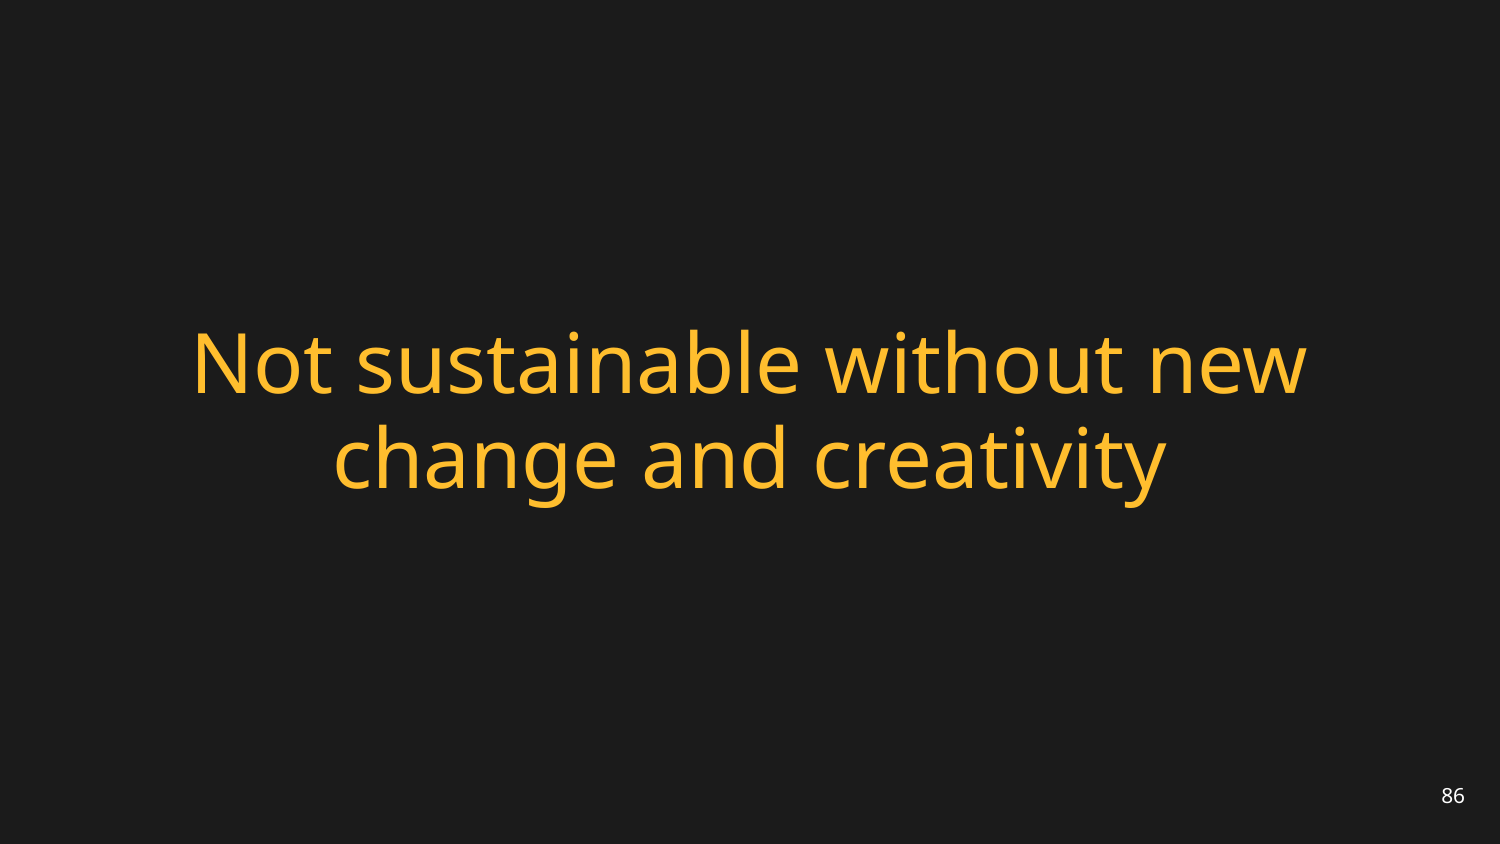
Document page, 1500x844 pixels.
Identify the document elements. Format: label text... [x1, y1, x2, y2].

slide_number 86 [1389, 764, 1480, 830]
title Not sustainable without new change and creativity [51, 72, 1449, 753]
